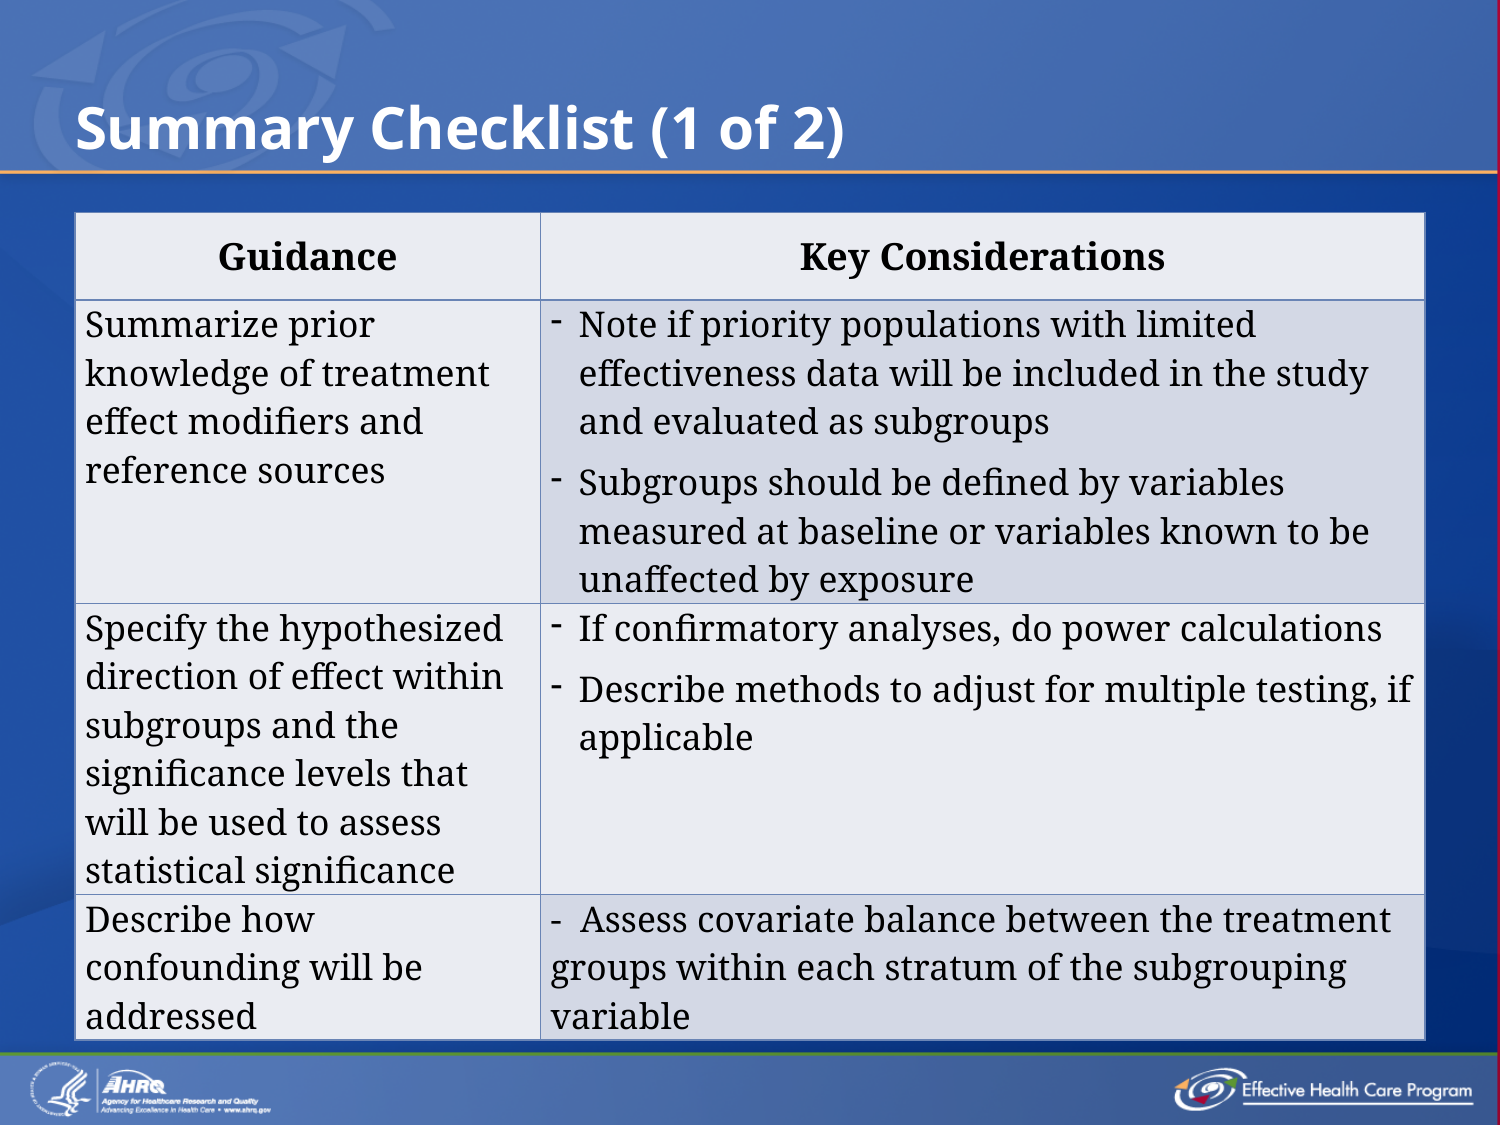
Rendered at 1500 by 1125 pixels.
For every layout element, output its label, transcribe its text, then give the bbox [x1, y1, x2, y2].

picture [0, 0, 1500, 1125]
table_cell If confirmatory analyses, do power calculations Describe methods to adjust for multiple testing, if applicable [541, 604, 1424, 894]
table_cell - Assess covariate balance between the treatment groups within each stratum of the subgrouping variable [541, 895, 1424, 1039]
table_header Guidance [76, 213, 540, 299]
table_cell Note if priority populations with limited effectiveness data will be included in the study and evaluated as subgroups Subgroups should be defined by variables measured at baseline or variables known to be unaffected by exposure [541, 301, 1424, 603]
table_cell Describe how confounding will be addressed [76, 895, 540, 1039]
table_cell Summarize prior knowledge of treatment effect modifiers and reference sources [76, 301, 540, 603]
table_cell Specify the hypothesized direction of effect within subgroups and the significance levels that will be used to assess statistical significance [76, 604, 540, 894]
table_header Key Considerations [541, 213, 1424, 299]
title Summary Checklist (1 of 2) [75, 21, 1425, 163]
